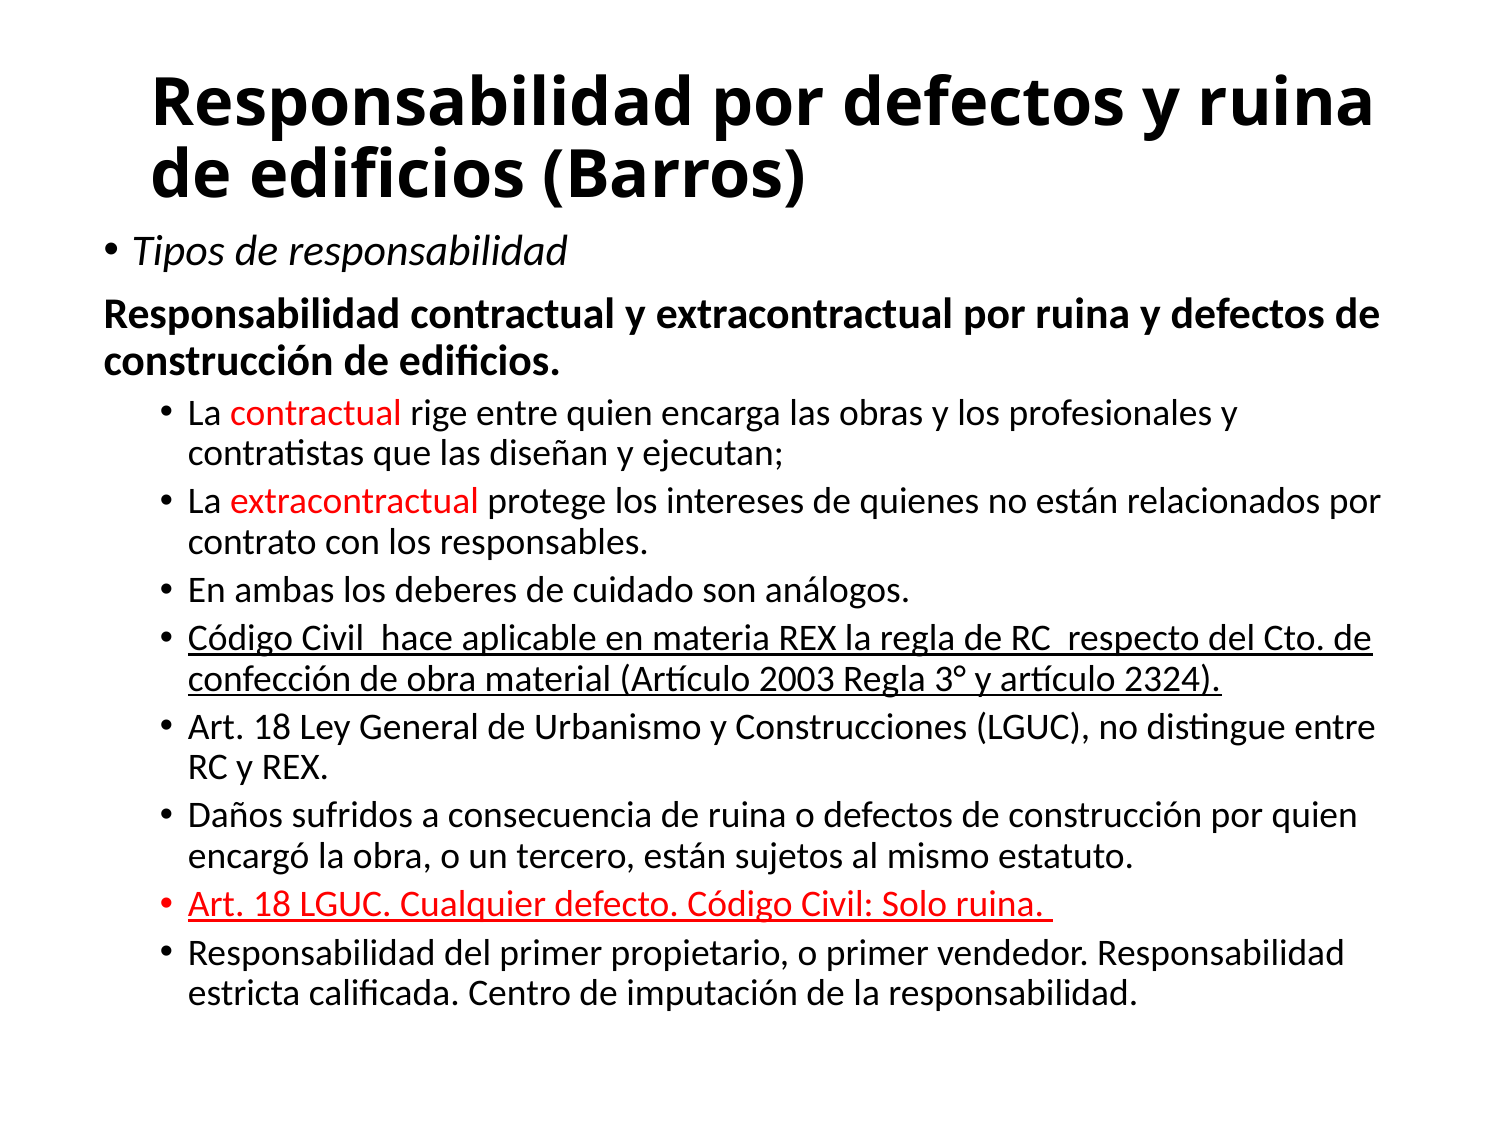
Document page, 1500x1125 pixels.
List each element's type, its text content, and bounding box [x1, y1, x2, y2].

list Tipos de responsabilidad Responsabilidad contractual y extracontractual por ruina y defectos de construcción de edificios. La contractual rige entre quien encarga las obras y los profesionales y contratistas que las diseñan y ejecutan; La extracontractual protege los intereses de quienes no están relacionados por contrato con los responsables. En ambas los deberes de cuidado son análogos. Código Civil hace aplicable en materia REX la regla de RC respecto del Cto. de confección de obra material (Artículo 2003 Regla 3° y artículo 2324). Art. 18 Ley General de Urbanismo y Construcciones (LGUC), no distingue entre RC y REX. Daños sufridos a consecuencia de ruina o defectos de construcción por quien encargó la obra, o un tercero, están sujetos al mismo estatuto. Art. 18 LGUC. Cualquier defecto. Código Civil: Solo ruina. Responsabilidad del primer propietario, o primer vendedor. Responsabilidad estricta calificada. Centro de imputación de la responsabilidad. [88, 219, 1436, 1047]
title Responsabilidad por defectos y ruina de edificios (Barros) [135, 59, 1397, 219]
